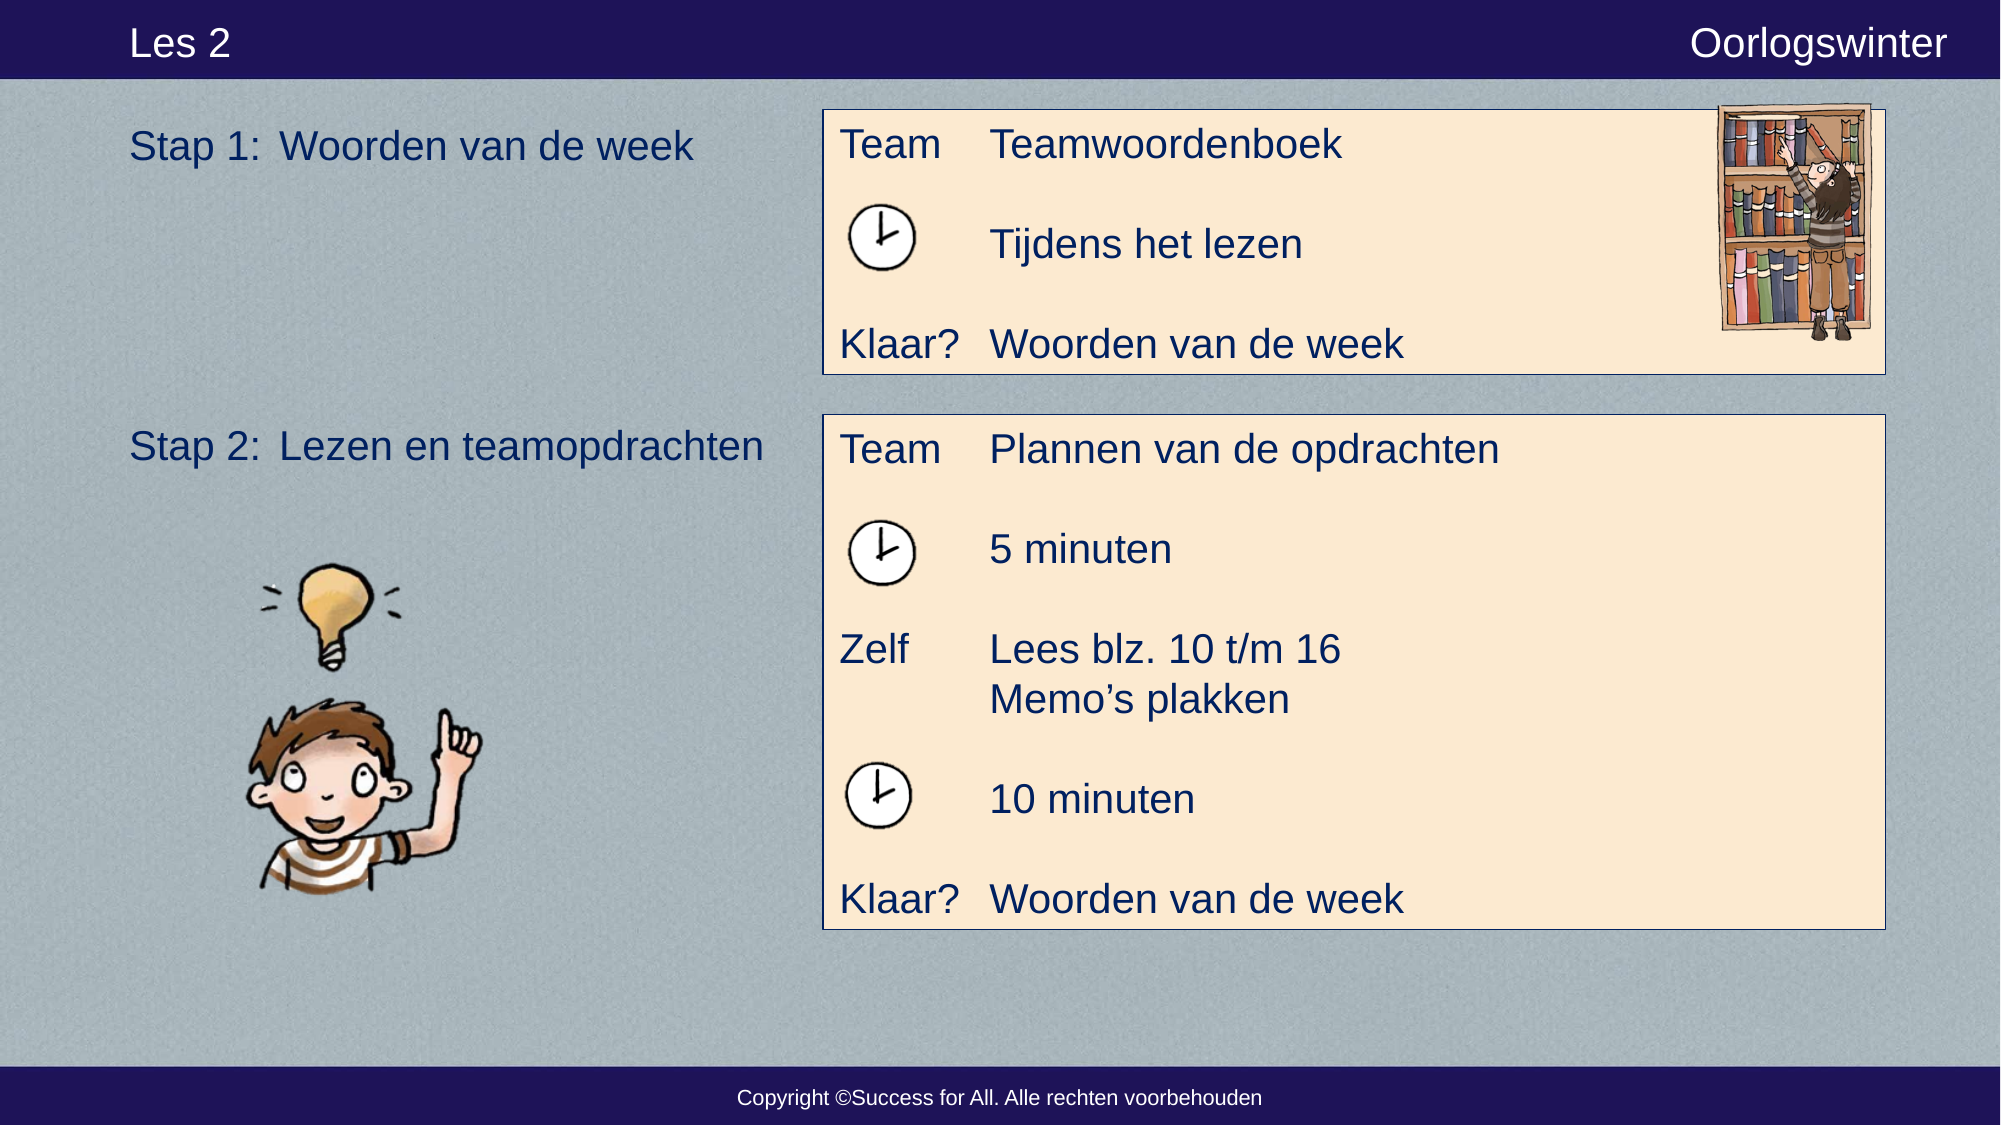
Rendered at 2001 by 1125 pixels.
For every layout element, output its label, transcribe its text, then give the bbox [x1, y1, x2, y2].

text_box Stap 1: Woorden van de week Stap 2: Lezen en teamopdrachten [114, 111, 907, 477]
text_box Oorlogswinter [786, 8, 1963, 74]
text_box Team Plannen van de opdrachten 5 minuten Zelf Lees blz. 10 t/m 16 Memo’s plakken 10 minuten Klaar? Woorden van de week [822, 414, 1886, 930]
text_box Copyright ©Success for All. Alle rechten voorbehouden [0, 1076, 2000, 1125]
text_box Team Teamwoordenboek Tijdens het lezen Klaar? Woorden van de week [822, 109, 1886, 375]
text_box Les 2 [114, 8, 354, 74]
picture [0, 0, 2001, 1125]
